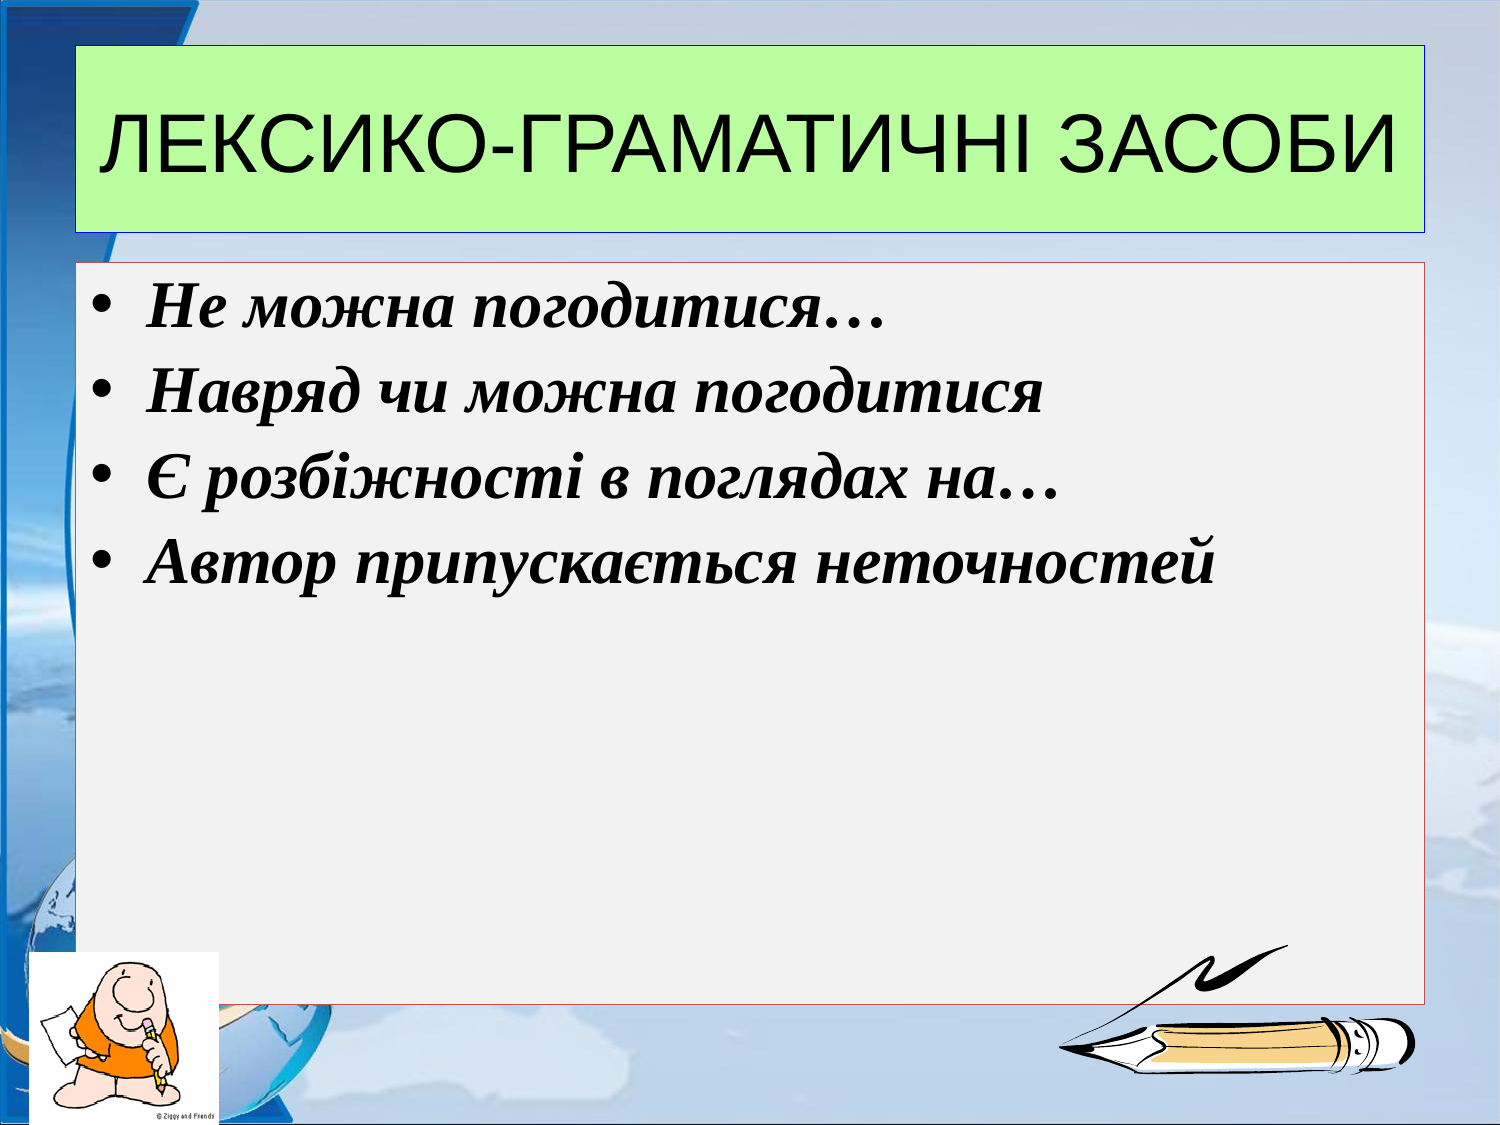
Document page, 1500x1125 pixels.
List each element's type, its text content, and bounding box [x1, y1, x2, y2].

list Не можна погодитися… Навряд чи можна погодитися Є розбіжності в поглядах на… Автор припускається неточностей [75, 262, 1425, 1005]
title ЛЕКСИКО-ГРАМАТИЧНІ ЗАСОБИ [75, 45, 1425, 233]
picture [0, 0, 1500, 1125]
